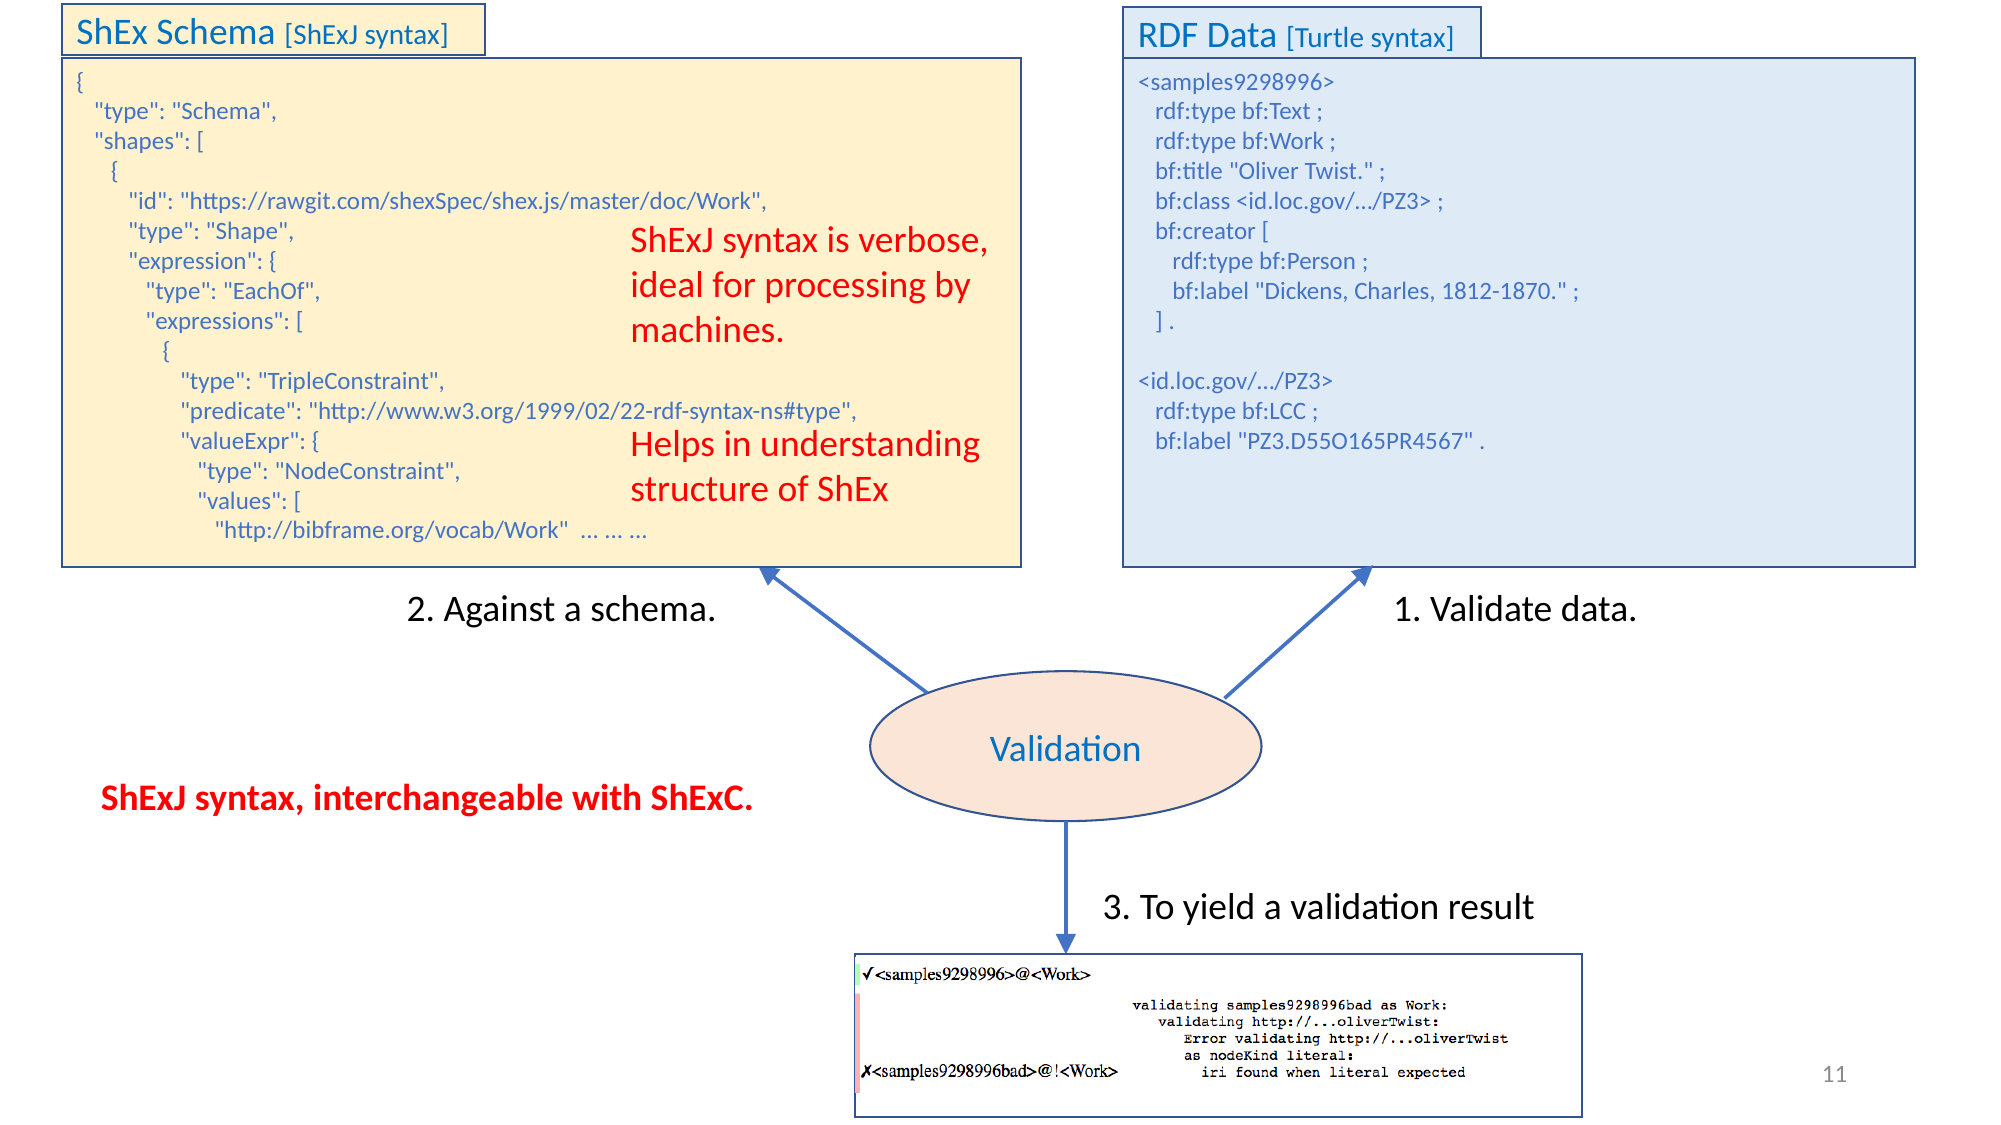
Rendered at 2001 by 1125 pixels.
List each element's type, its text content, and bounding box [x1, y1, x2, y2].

text_box [854, 953, 1583, 1118]
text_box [1224, 565, 1374, 699]
picture [855, 957, 1529, 1093]
text_box [1261, 25, 1292, 86]
text_box ShEx Schema [ShExJ syntax] [61, 3, 486, 56]
text_box ShExJ syntax is verbose, ideal for processing by machines. [615, 207, 1010, 357]
text_box Helps in understanding structure of ShEx [615, 411, 1010, 517]
text_box 1. Validate data. [1378, 576, 1653, 637]
slide_number 11 [1412, 1042, 1863, 1103]
text_box ShExJ syntax, interchangeable with ShExC. [86, 765, 778, 826]
text_box 3. To yield a validation result [1087, 874, 1550, 935]
text_box { "type": "Schema", "shapes": [ { "id": "https://rawgit.com/shexSpec/shex.js/master/doc/Work", "type": "Shape", "expression": { "type": "EachOf", "expressions": [ { "type": "TripleConstraint", "predicate": "http://www.w3.org/1999/02/22-rdf-syntax-ns#type", "valueExpr": { "type": "NodeConstraint", "values": [ "http://bibframe.org/vocab/Work" ... ... ... [61, 57, 1022, 568]
text_box <samples9298996> rdf:type bf:Text ; rdf:type bf:Work ; bf:title "Oliver Twist." ; bf:class <id.loc.gov/…/PZ3> ; bf:creator [ rdf:type bf:Person ; bf:label "Dickens, Charles, 1812-1870." ; ] . <id.loc.gov/…/PZ3> rdf:type bf:LCC ; bf:label "PZ3.D55O165PR4567" . [1122, 57, 1916, 568]
text_box RDF Data [Turtle syntax] [1122, 6, 1482, 59]
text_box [757, 564, 928, 694]
text_box 2. Against a schema. [391, 576, 732, 637]
text_box Validation [869, 670, 1263, 823]
